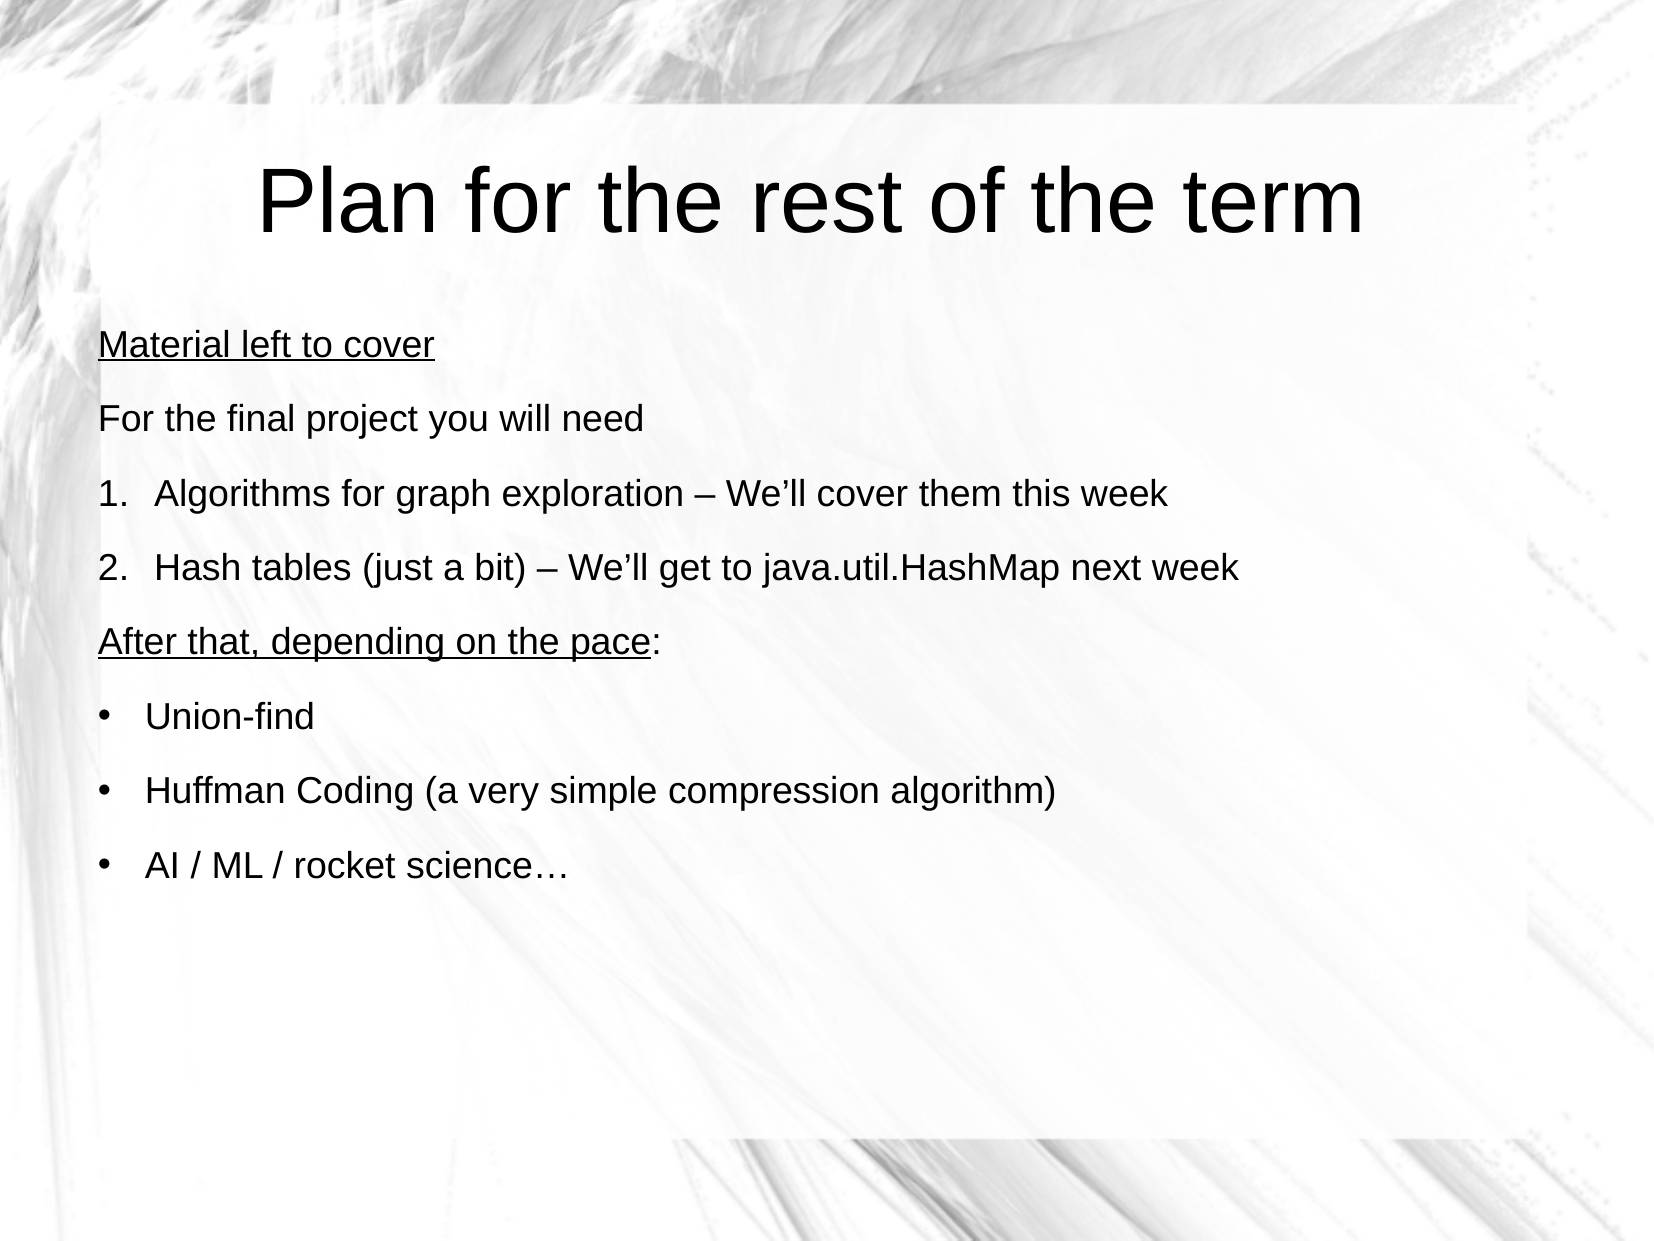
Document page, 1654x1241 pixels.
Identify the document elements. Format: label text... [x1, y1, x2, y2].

list Material left to cover For the final project you will need Algorithms for graph exploration – We’ll cover them this week Hash tables (just a bit) – We’ll get to java.util.HashMap next week After that, depending on the pace: Union-find Huffman Coding (a very simple compression algorithm) AI / ML / rocket science… [97, 319, 1551, 1102]
picture [0, 0, 1654, 1241]
title Plan for the rest of the term [118, 112, 1506, 281]
